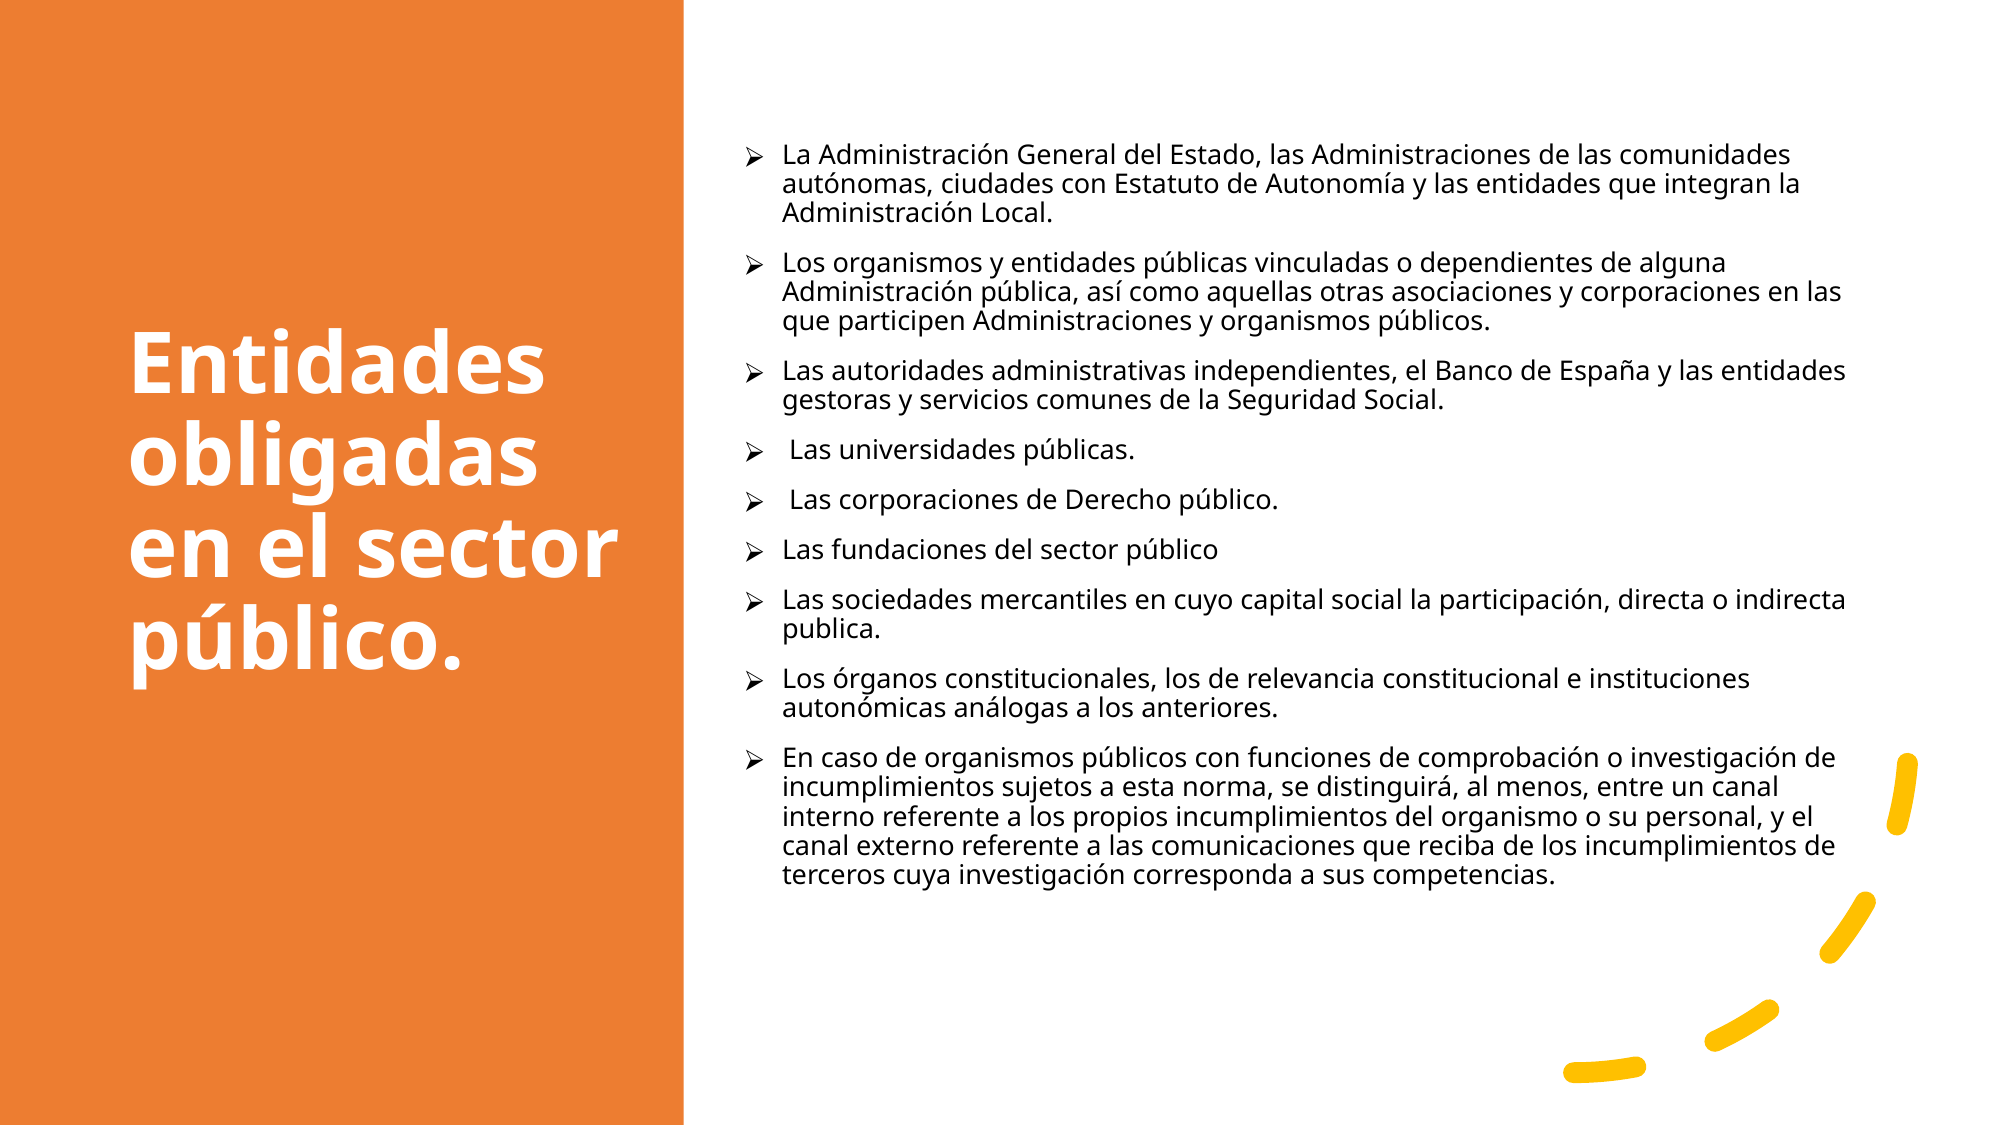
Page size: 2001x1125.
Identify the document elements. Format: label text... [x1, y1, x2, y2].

list La Administración General del Estado, las Administraciones de las comunidades autónomas, ciudades con Estatuto de Autonomía y las entidades que integran la Administración Local. Los organismos y entidades públicas vinculadas o dependientes de alguna Administración pública, así como aquellas otras asociaciones y corporaciones en las que participen Administraciones y organismos públicos. Las autoridades administrativas independientes, el Banco de España y las entidades gestoras y servicios comunes de la Seguridad Social. Las universidades públicas. Las corporaciones de Derecho público. Las fundaciones del sector público Las sociedades mercantiles en cuyo capital social la participación, directa o indirecta publica. Los órganos constitucionales, los de relevancia constitucional e instituciones autonómicas análogas a los anteriores. En caso de organismos públicos con funciones de comprobación o investigación de incumplimientos sujetos a esta norma, se distinguirá, al menos, entre un canal interno referente a los propios incumplimientos del organismo o su personal, y el canal externo referente a las comunicaciones que reciba de los incumplimientos de terceros cuya investigación corresponda a sus competencias. [729, 97, 1863, 1014]
text_box [0, 0, 684, 1125]
title Entidades obligadas en el sector público. [112, 97, 638, 1014]
text_box [1863, 737, 1909, 907]
text_box [684, 0, 2000, 1125]
text_box [1573, 1014, 1763, 1073]
